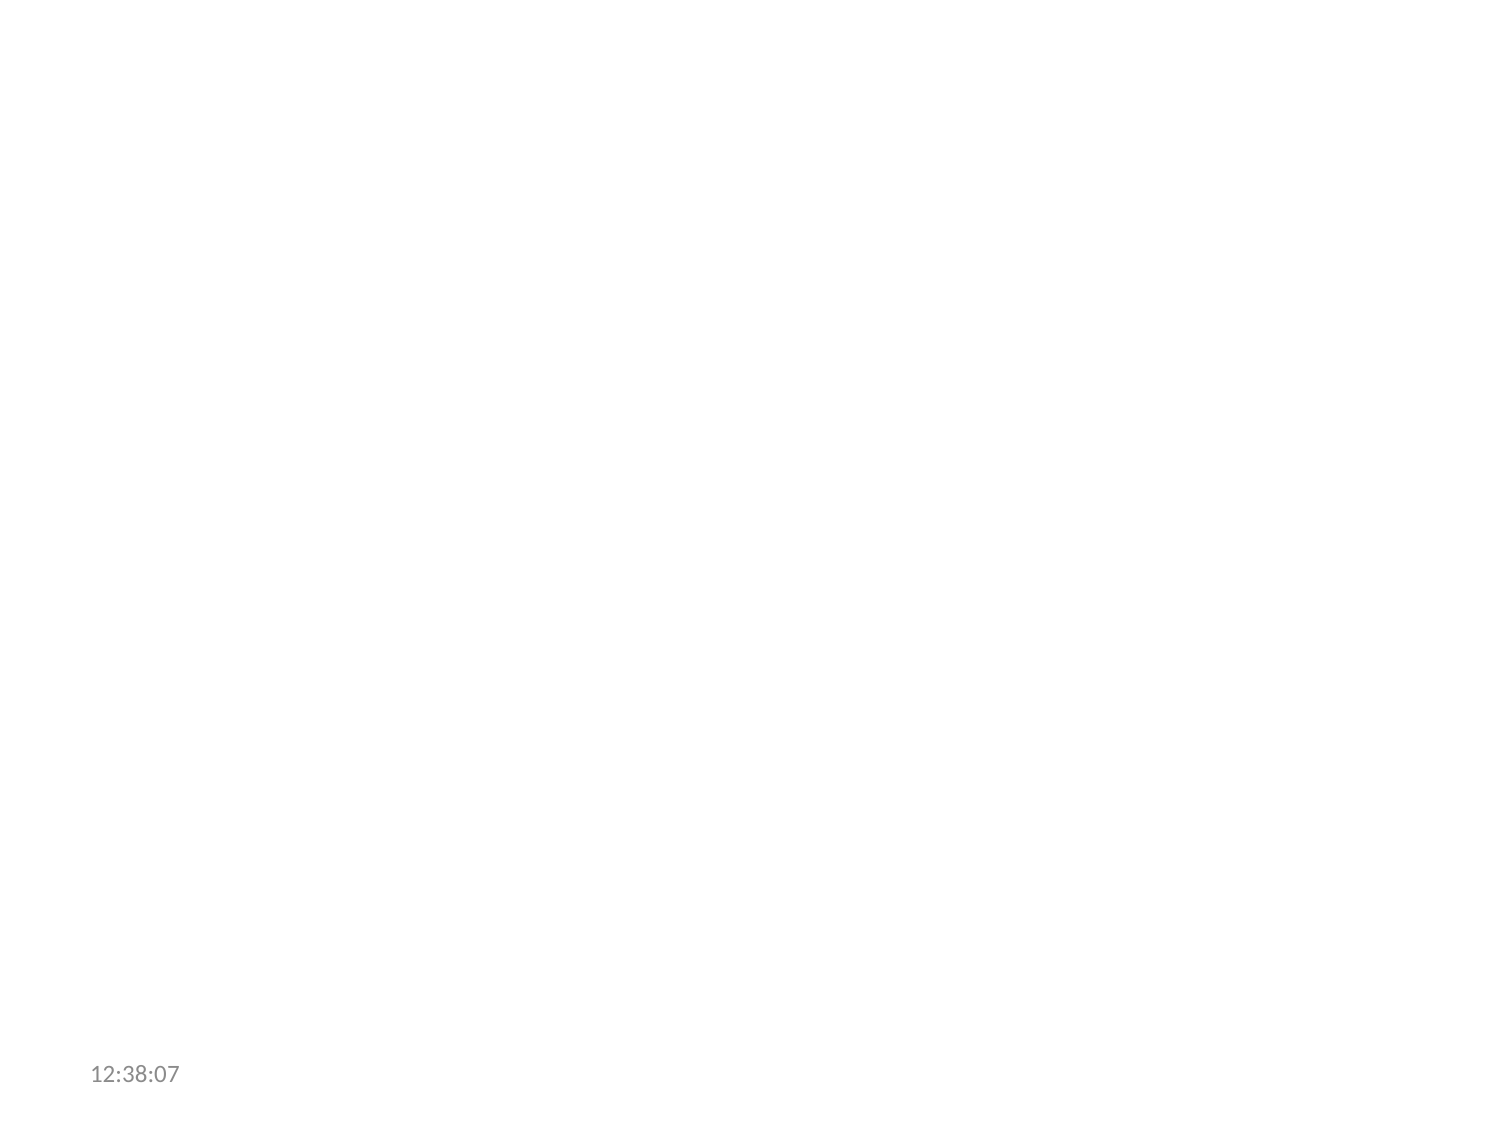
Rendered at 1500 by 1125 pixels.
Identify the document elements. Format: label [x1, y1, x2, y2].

slide_number [75, 1042, 425, 1103]
